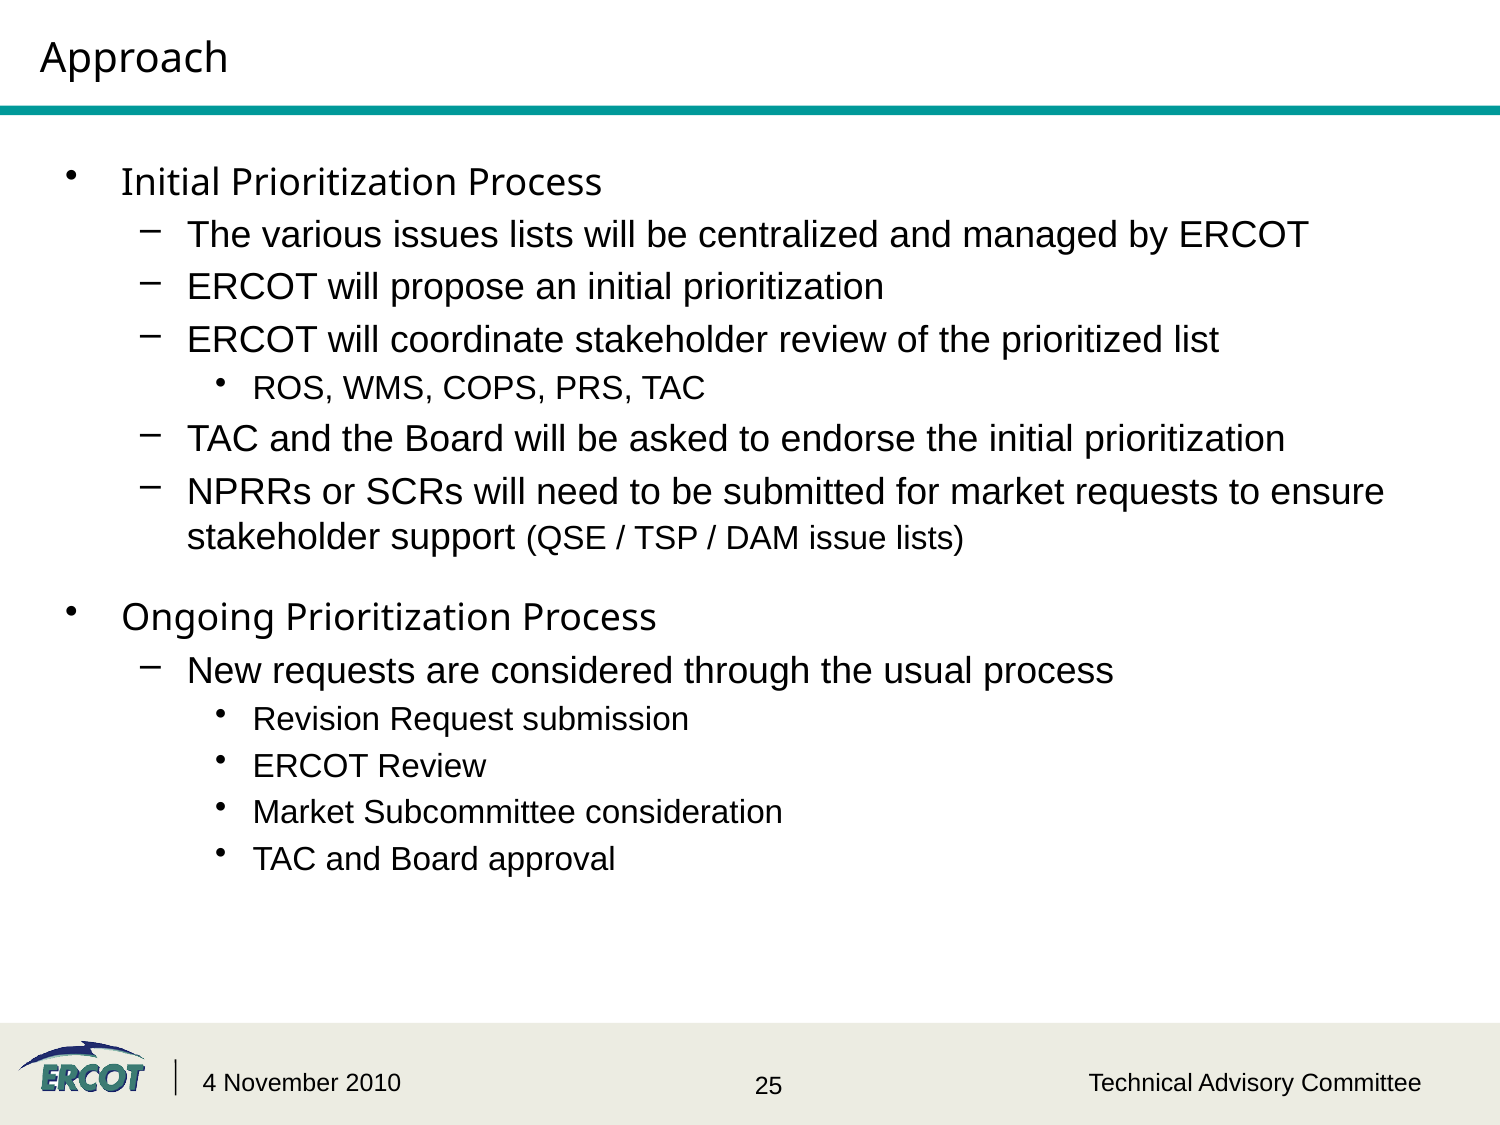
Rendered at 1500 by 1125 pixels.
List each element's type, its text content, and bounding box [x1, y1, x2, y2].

footer Technical Advisory Committee [1024, 1059, 1438, 1125]
title Approach [24, 0, 1338, 113]
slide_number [187, 1059, 538, 1125]
picture [10, 1031, 151, 1111]
list Initial Prioritization Process The various issues lists will be centralized and managed by ERCOT ERCOT will propose an initial prioritization ERCOT will coordinate stakeholder review of the prioritized list ROS, WMS, COPS, PRS, TAC TAC and the Board will be asked to endorse the initial prioritization NPRRs or SCRs will need to be submitted for market requests to ensure stakeholder support (QSE / TSP / DAM issue lists) Ongoing Prioritization Process New requests are considered through the usual process Revision Request submission ERCOT Review Market Subcommittee consideration TAC and Board approval [49, 149, 1463, 1013]
